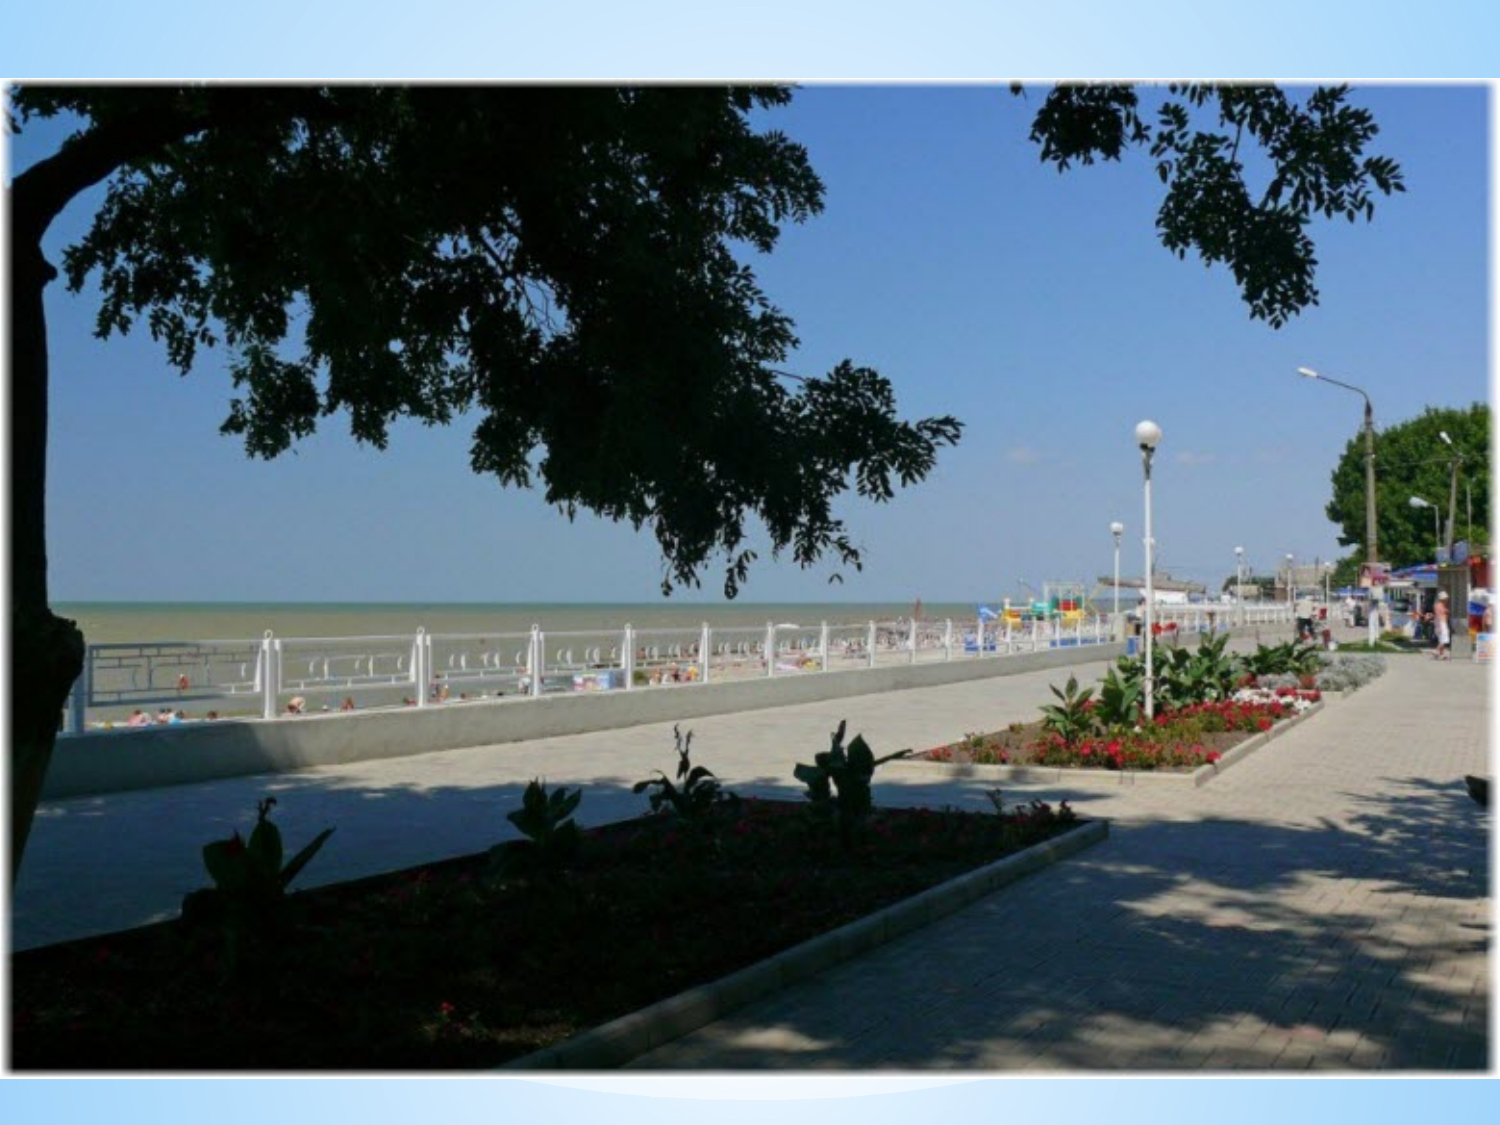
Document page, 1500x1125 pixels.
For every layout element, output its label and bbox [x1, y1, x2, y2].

picture [0, 77, 1500, 1079]
